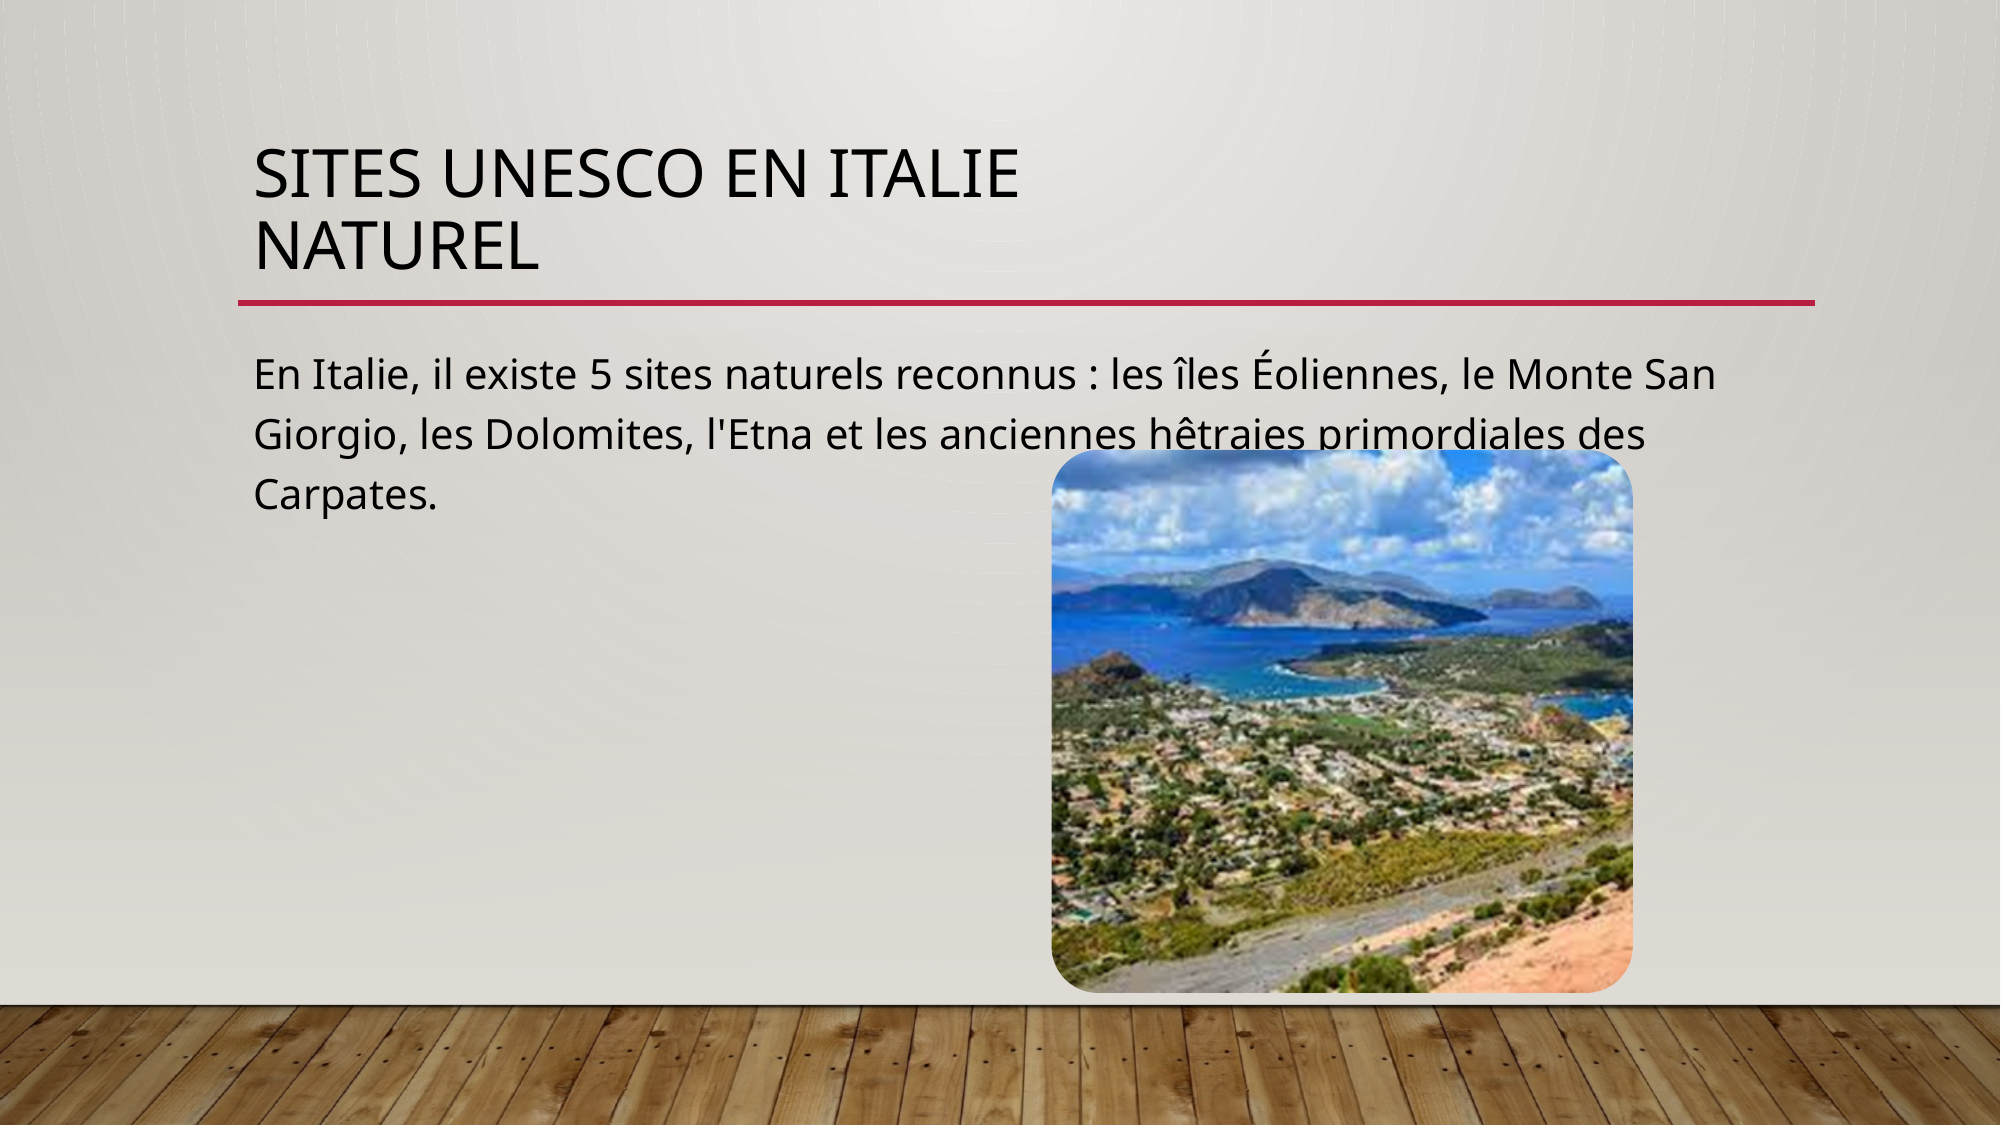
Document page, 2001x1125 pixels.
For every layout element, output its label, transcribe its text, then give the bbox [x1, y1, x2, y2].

list En Italie, il existe 5 sites naturels reconnus : les îles Éoliennes, le Monte San Giorgio, les Dolomites, l'Etna et les anciennes hêtraies primordiales des Carpates. [238, 330, 1814, 897]
picture [0, 1005, 2000, 1125]
picture [1051, 449, 1634, 994]
title Sites Unesco en Italie naturel [238, 131, 1814, 305]
